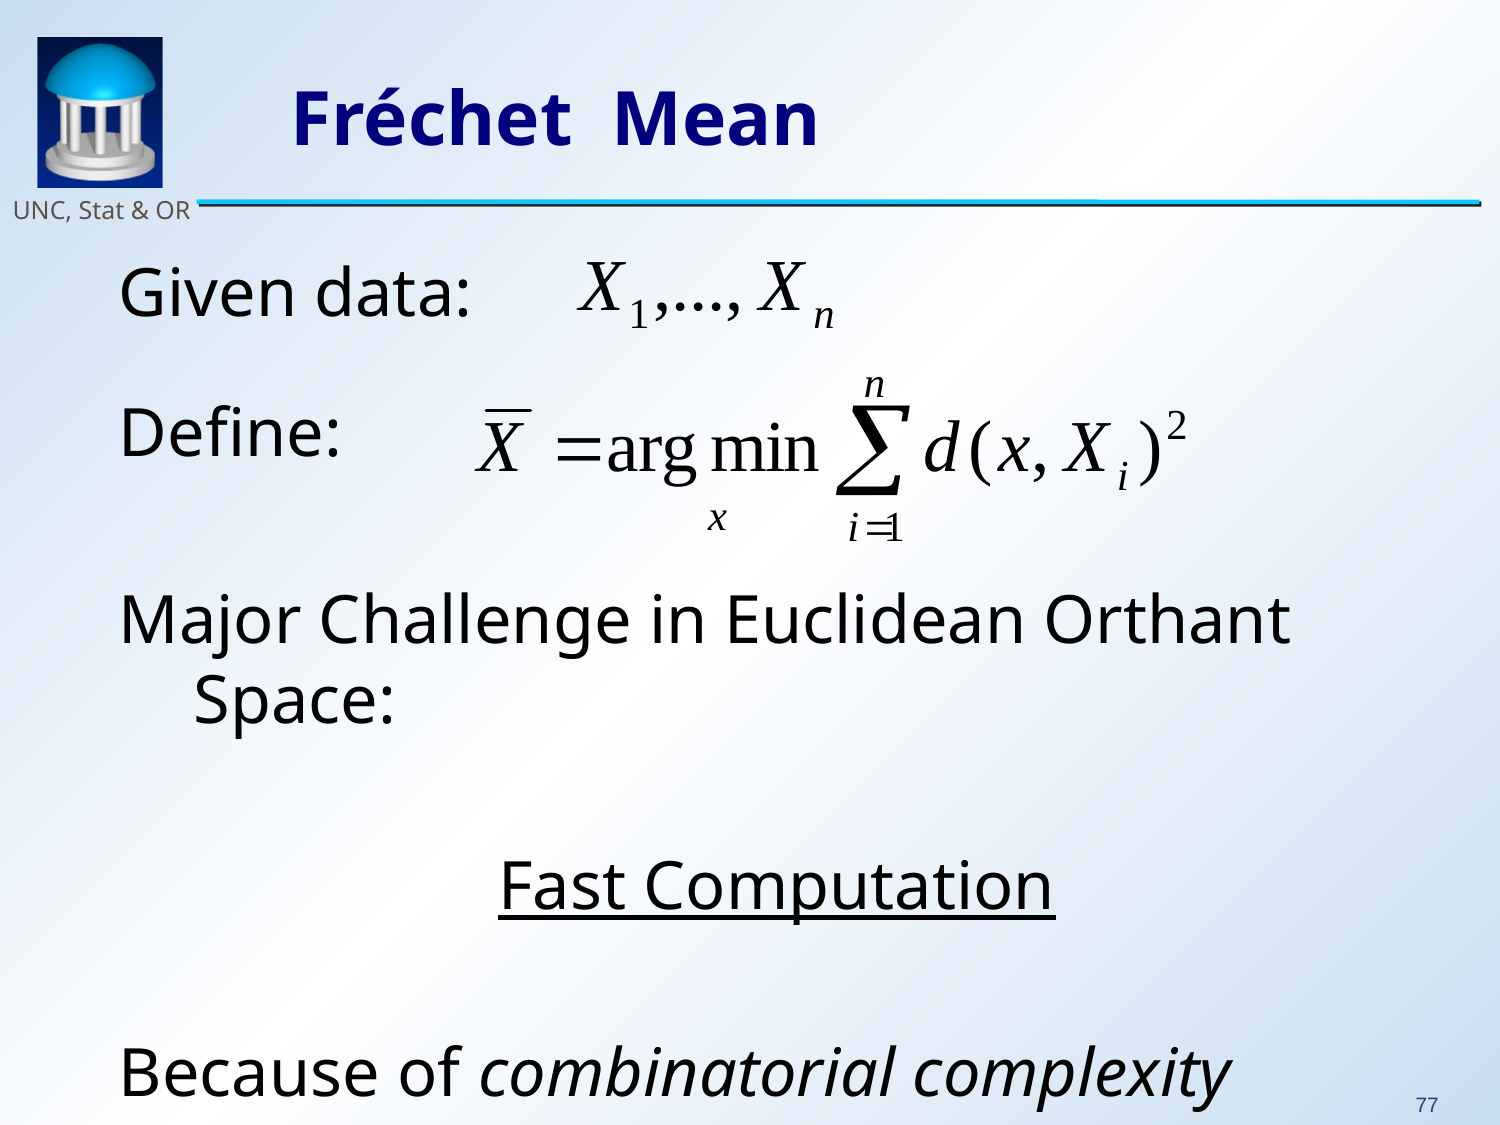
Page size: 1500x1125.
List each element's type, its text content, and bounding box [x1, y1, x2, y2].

list Given data: Define: Major Challenge in Euclidean Orthant Space: Fast Computation Because of combinatorial complexity [103, 242, 1451, 1026]
title Fréchet Mean [274, 74, 1448, 156]
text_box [562, 237, 850, 348]
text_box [460, 349, 1211, 558]
